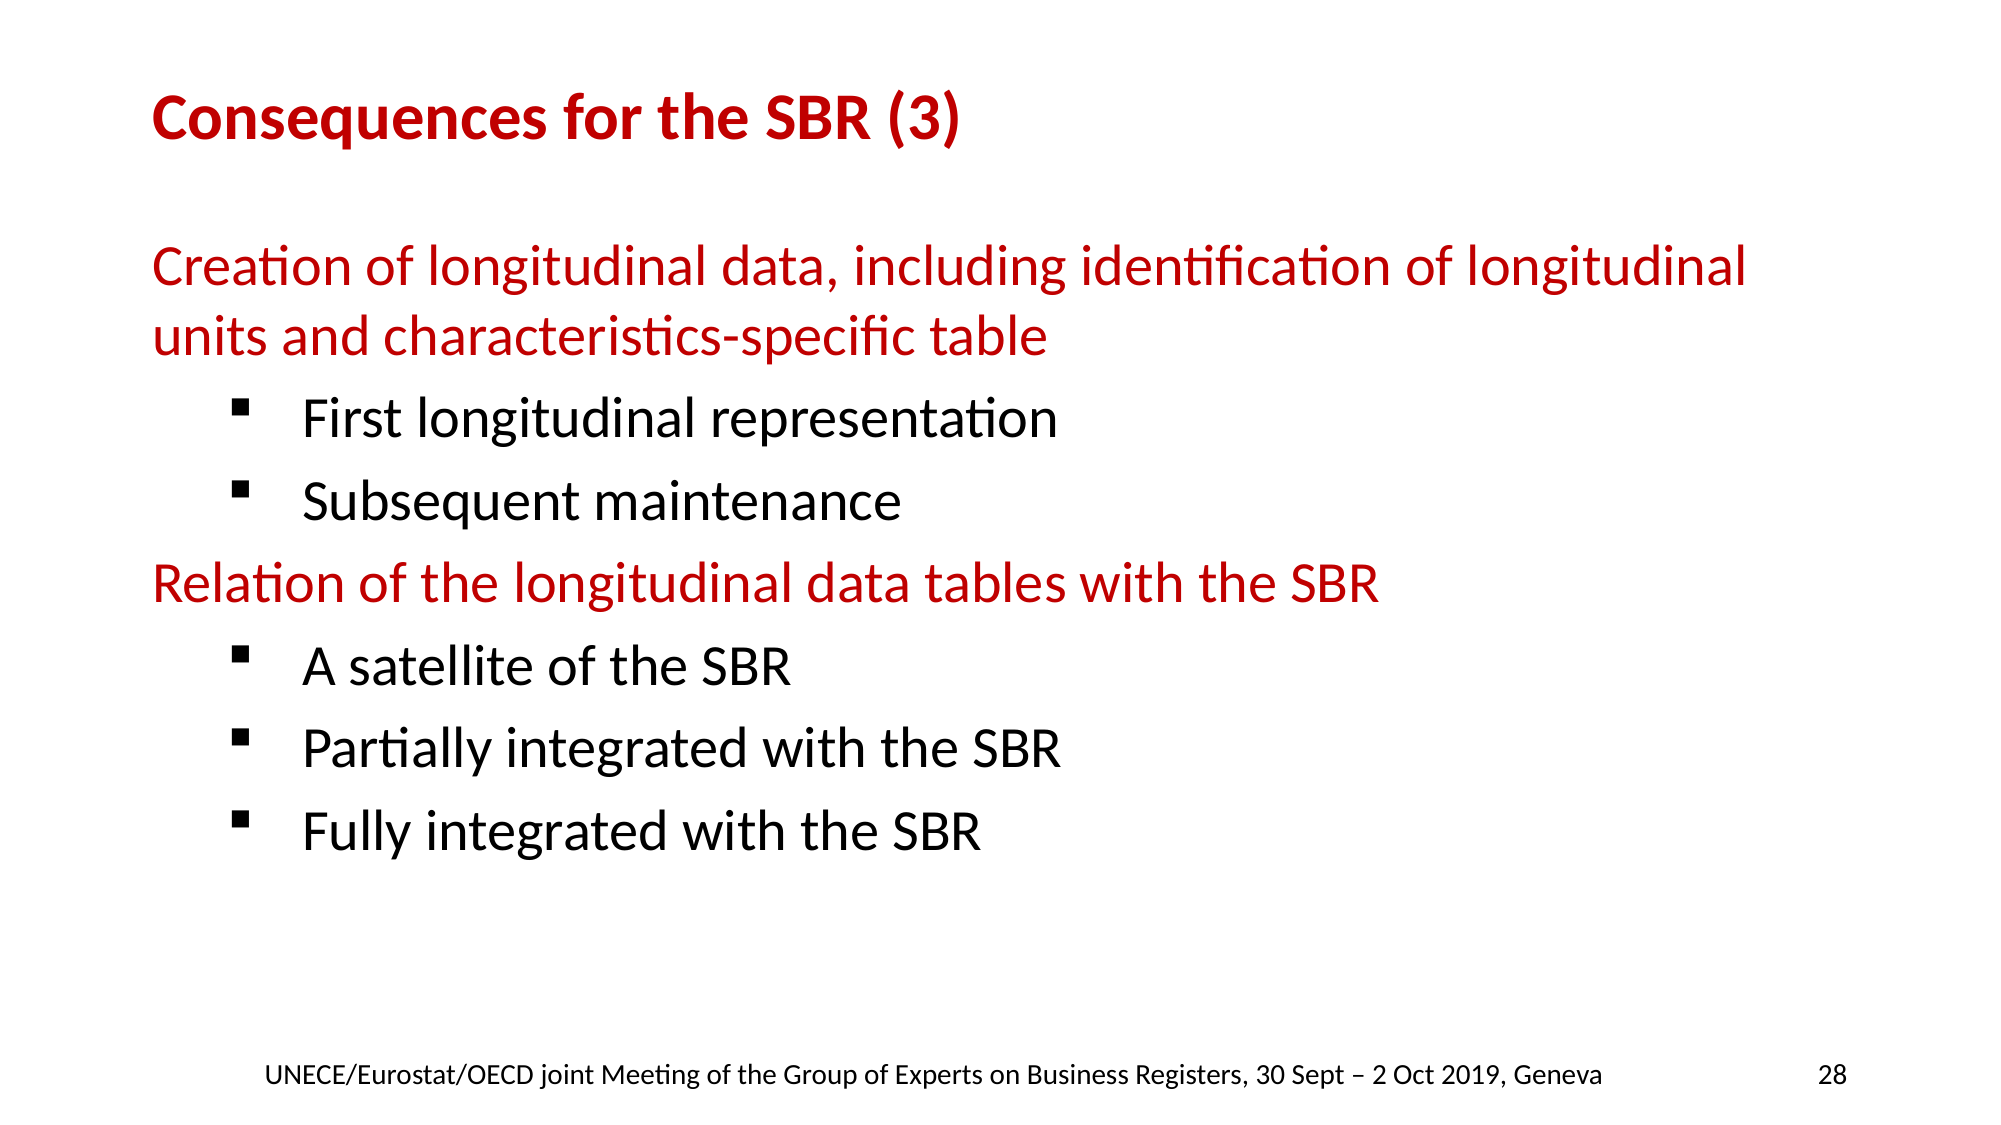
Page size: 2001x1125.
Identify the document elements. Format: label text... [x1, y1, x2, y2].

footer UNECE/Eurostat/OECD joint Meeting of the Group of Experts on Business Registers, 30 Sept – 2 Oct 2019, Geneva [197, 1042, 1412, 1103]
slide_number 28 [1412, 1042, 1863, 1103]
text_box Creation of longitudinal data, including identification of longitudinal units and characteristics-specific table First longitudinal representation Subsequent maintenance Relation of the longitudinal data tables with the SBR A satellite of the SBR Partially integrated with the SBR Fully integrated with the SBR [137, 219, 1792, 870]
title Consequences for the SBR (3) [137, 60, 1863, 175]
